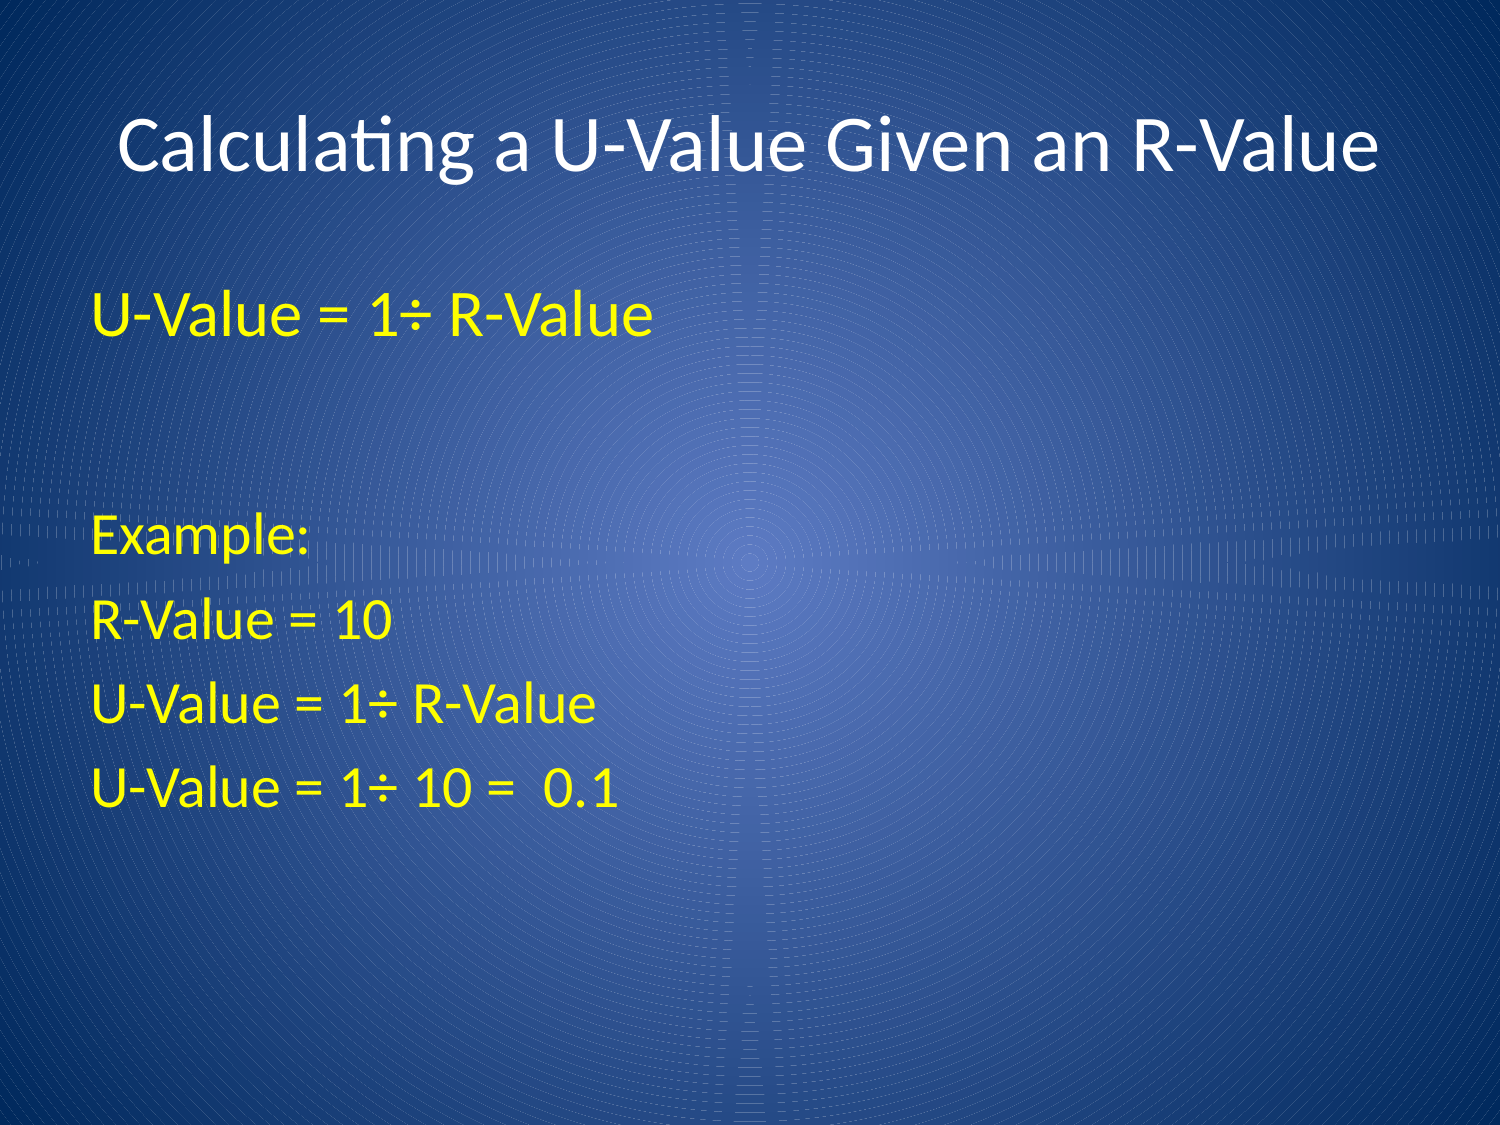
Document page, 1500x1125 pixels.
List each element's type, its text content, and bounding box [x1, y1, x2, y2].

title Calculating a U-Value Given an R-Value [75, 45, 1425, 233]
list U-Value = 1÷ R-Value [75, 262, 1425, 487]
text_box Example: R-Value = 10 U-Value = 1÷ R-Value U-Value = 1÷ 10 = 0.1 [74, 487, 1425, 913]
